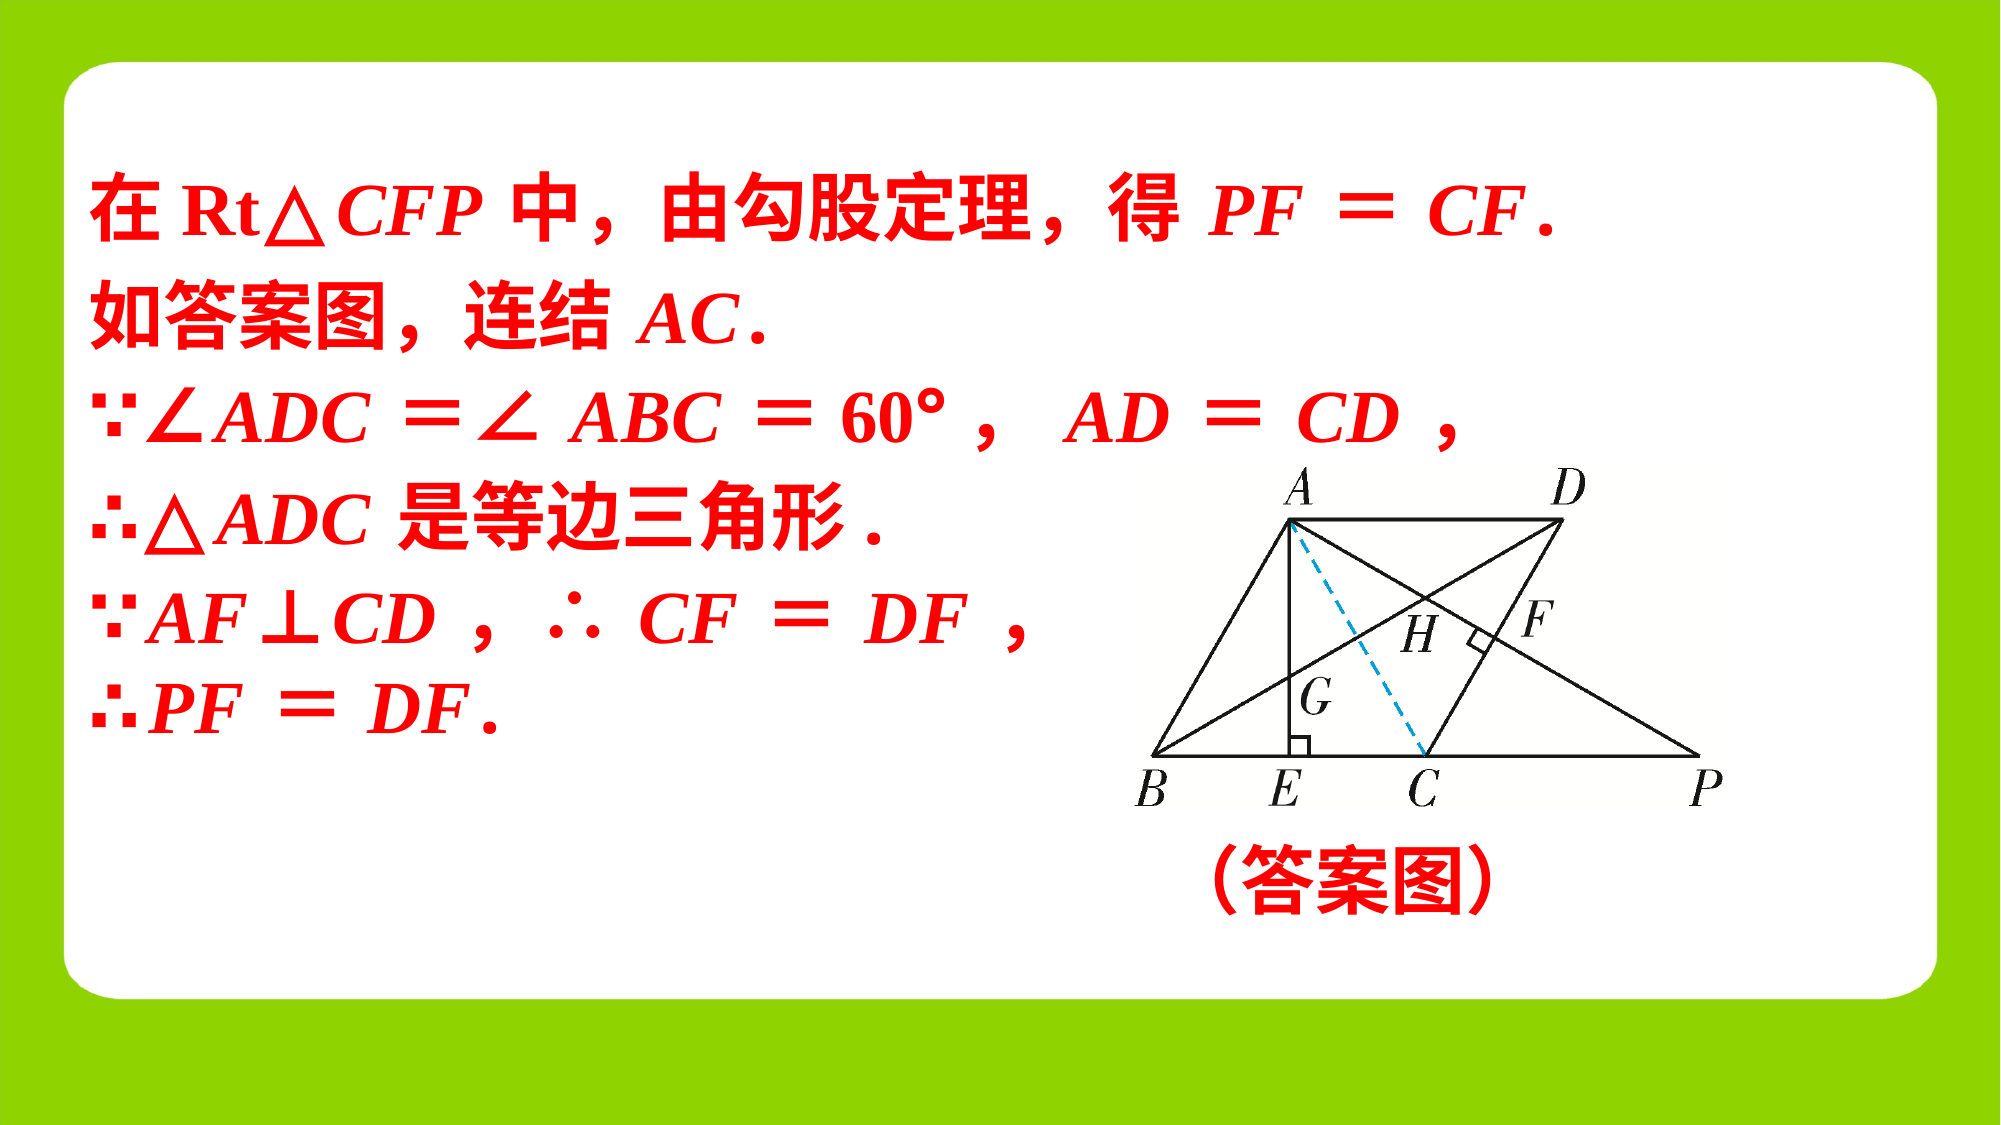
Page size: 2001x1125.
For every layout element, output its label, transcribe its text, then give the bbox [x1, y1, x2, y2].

text_box 如答案图，连结AC. [88, 268, 795, 360]
text_box ∴△ADC是等边三角形. [88, 469, 893, 560]
text_box （答案图） [1165, 833, 1546, 924]
picture [0, 0, 2001, 1125]
text_box ∵∠ADC＝∠ABC＝60°，AD＝CD， [88, 367, 1429, 459]
